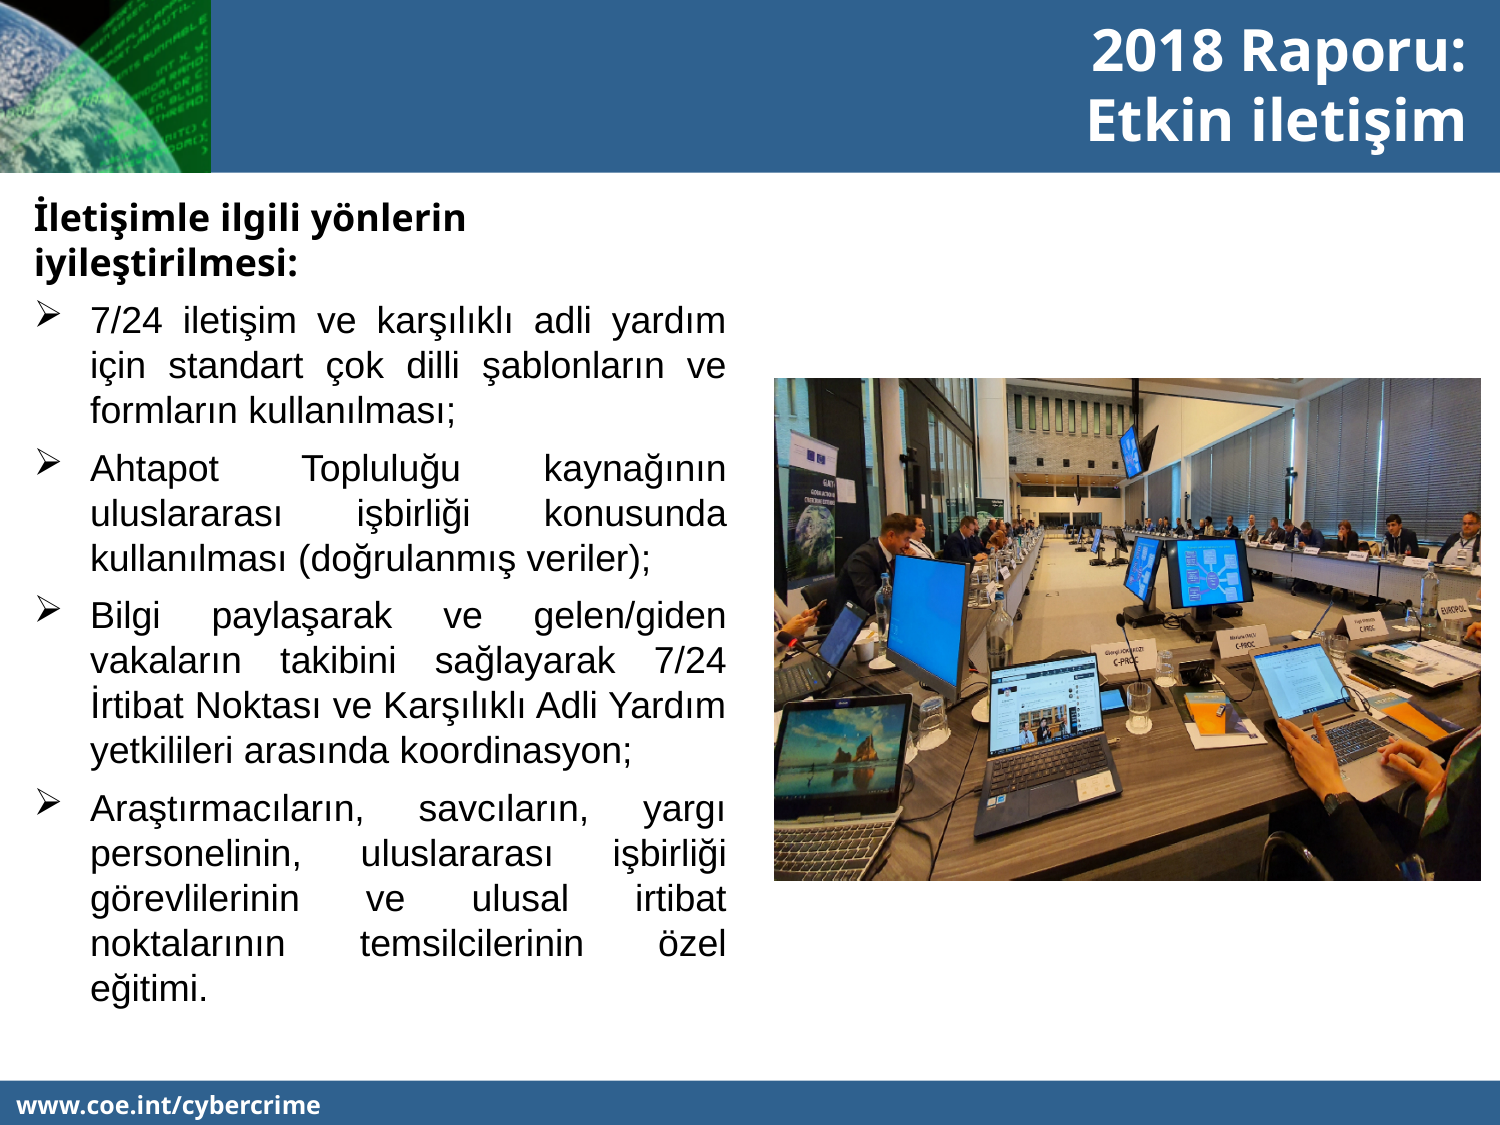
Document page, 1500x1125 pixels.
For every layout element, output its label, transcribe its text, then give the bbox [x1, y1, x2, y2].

text_box [0, 1079, 1500, 1125]
picture [774, 378, 1481, 882]
text_box İletişimle ilgili yönlerin iyileştirilmesi: 7/24 iletişim ve karşılıklı adli yardım için standart çok dilli şablonların ve formların kullanılması; Ahtapot Topluluğu kaynağının uluslararası işbirliği konusunda kullanılması (doğrulanmış veriler); Bilgi paylaşarak ve gelen/giden vakaların takibini sağlayarak 7/24 İrtibat Noktası ve Karşılıklı Adli Yardım yetkilileri arasında koordinasyon; Araştırmacıların, savcıların, yargı personelinin, uluslararası işbirliği görevlilerinin ve ulusal irtibat noktalarının temsilcilerinin özel eğitimi. [19, 186, 742, 1017]
text_box 2018 Raporu: Etkin iletişim [230, 5, 1483, 161]
text_box www.coe.int/cybercrime [1, 1082, 1500, 1125]
picture [0, 0, 212, 173]
text_box [214, 0, 1500, 175]
